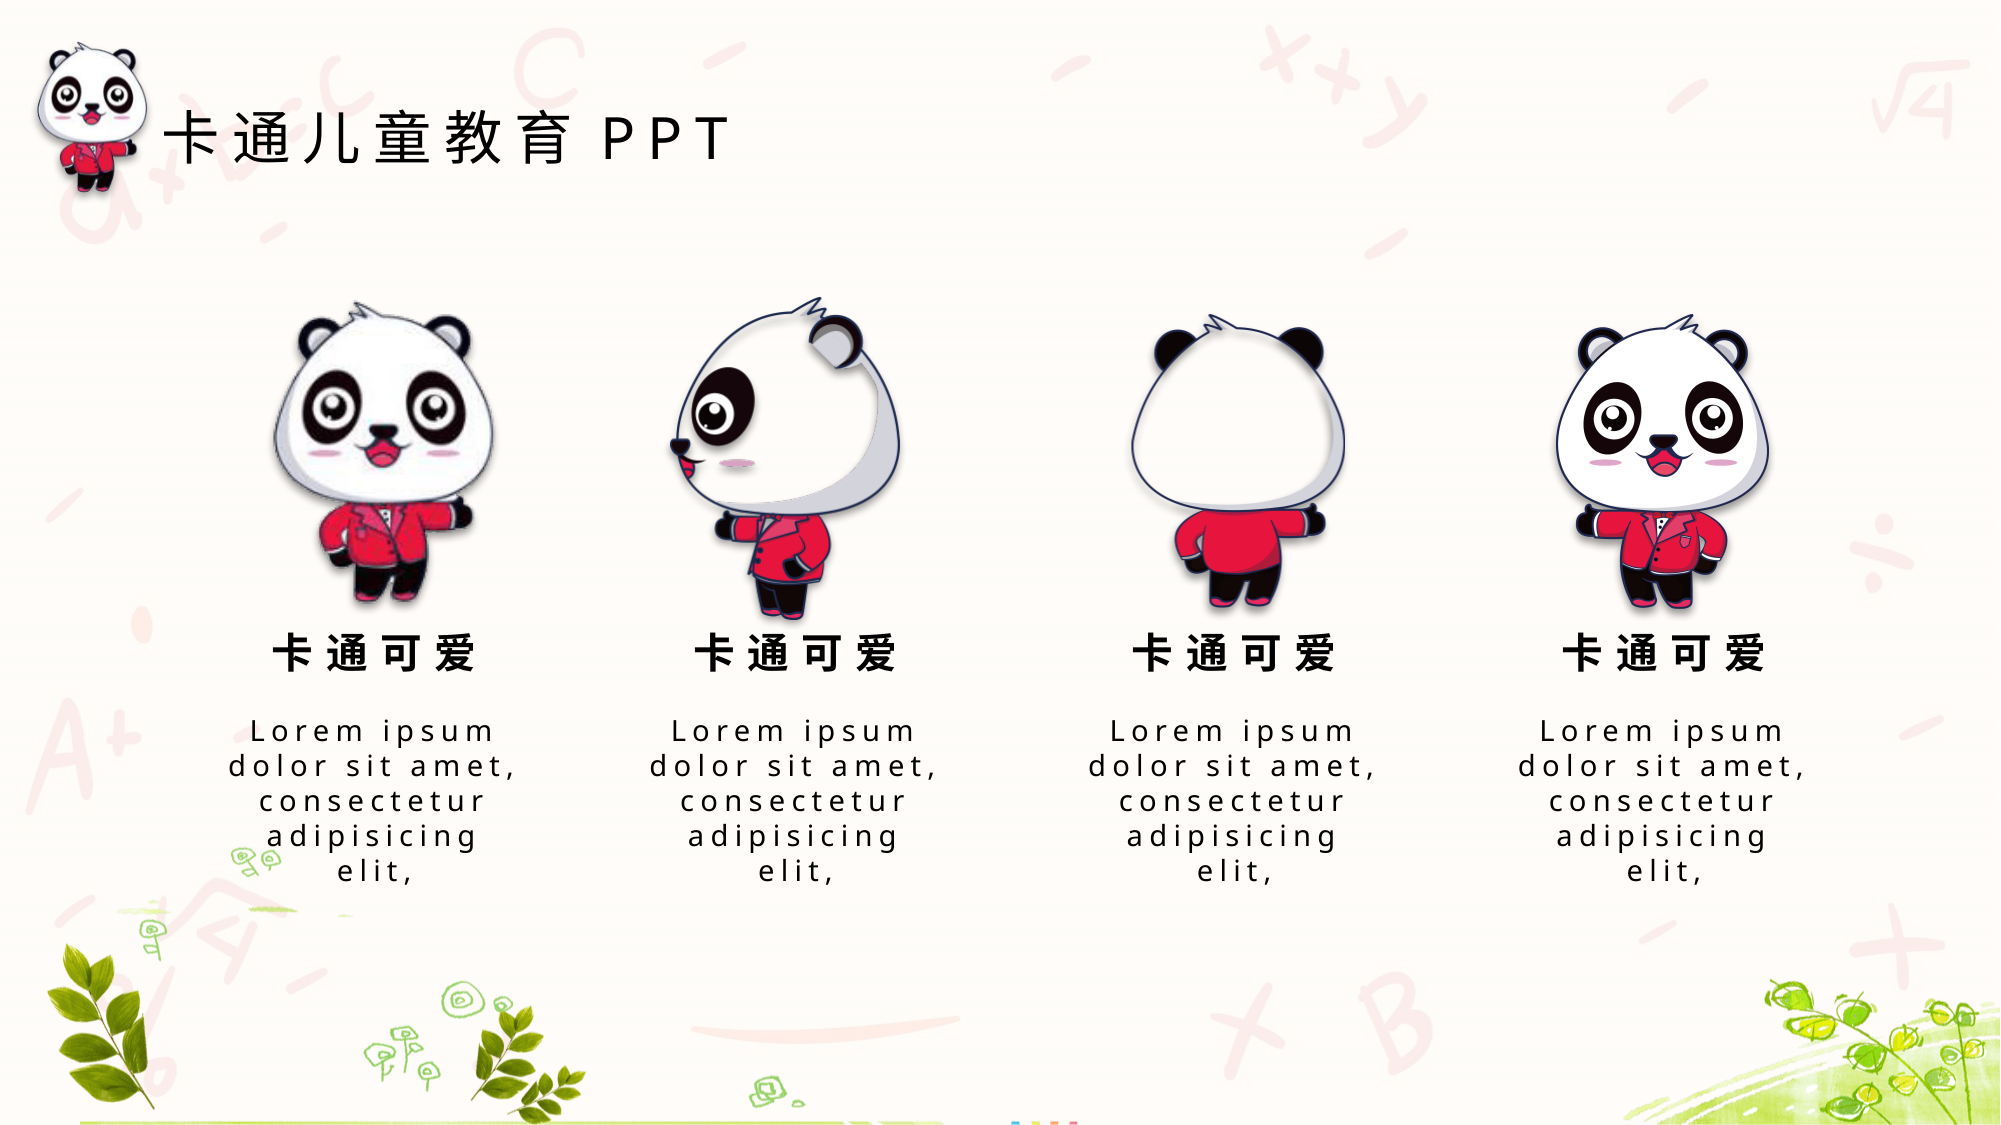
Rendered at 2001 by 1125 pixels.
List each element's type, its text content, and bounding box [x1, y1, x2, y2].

text_box 卡通可爱 [1512, 619, 1817, 684]
text_box Lorem ipsum dolor sit amet, consectetur adipisicing elit, [630, 705, 961, 832]
text_box 卡通可爱 [222, 619, 527, 684]
picture [33, 31, 153, 196]
picture [1124, 314, 1345, 609]
picture [670, 281, 913, 620]
picture [264, 280, 506, 612]
picture [0, 832, 2000, 1125]
picture [1556, 314, 1769, 609]
text_box Lorem ipsum dolor sit amet, consectetur adipisicing elit, [208, 705, 540, 832]
text_box 卡通可爱 [1082, 619, 1387, 684]
text_box Lorem ipsum dolor sit amet, consectetur adipisicing elit, [1498, 705, 1830, 832]
text_box Lorem ipsum dolor sit amet, consectetur adipisicing elit, [1068, 705, 1400, 832]
text_box 卡通可爱 [643, 619, 948, 684]
